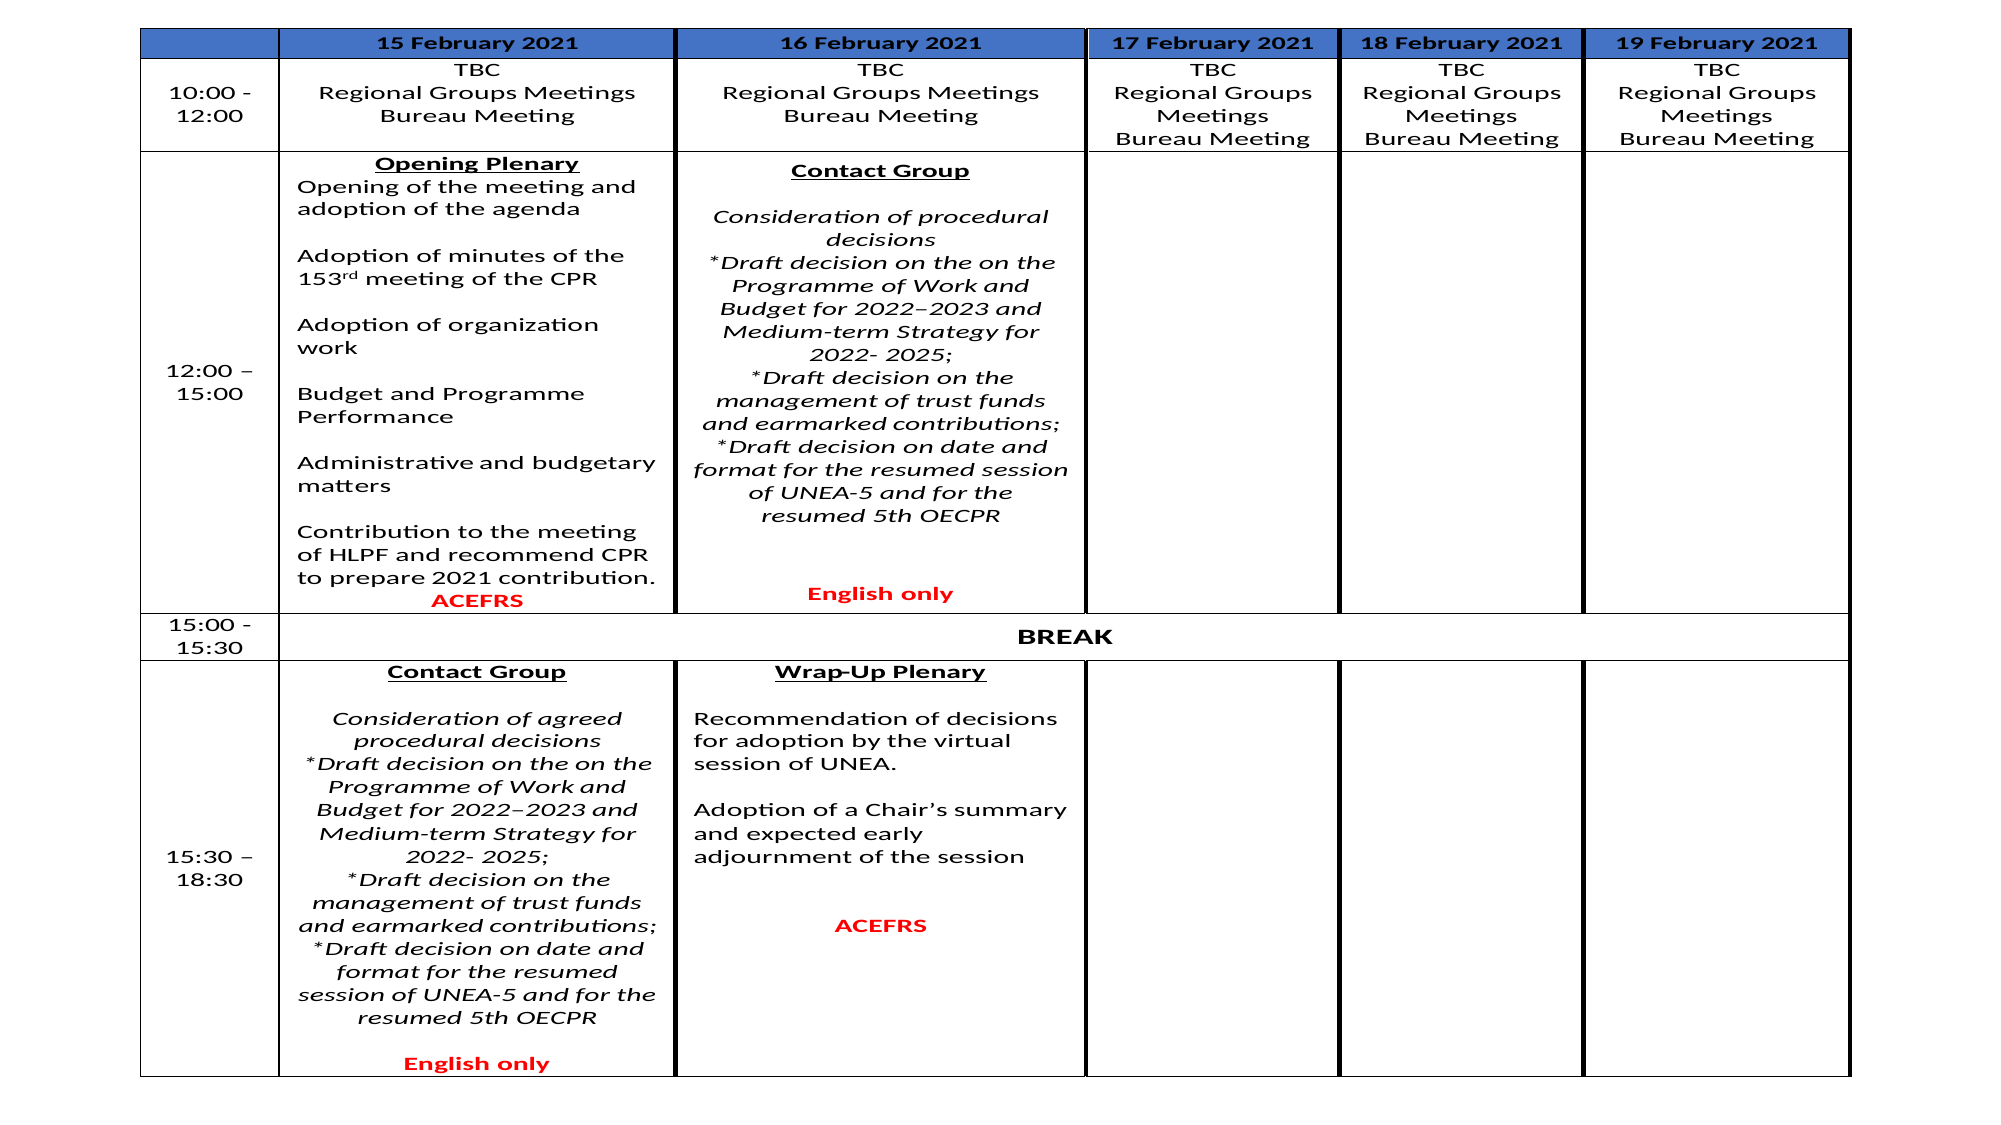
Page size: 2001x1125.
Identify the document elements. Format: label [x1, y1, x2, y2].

text_box [111, 27, 1881, 1106]
